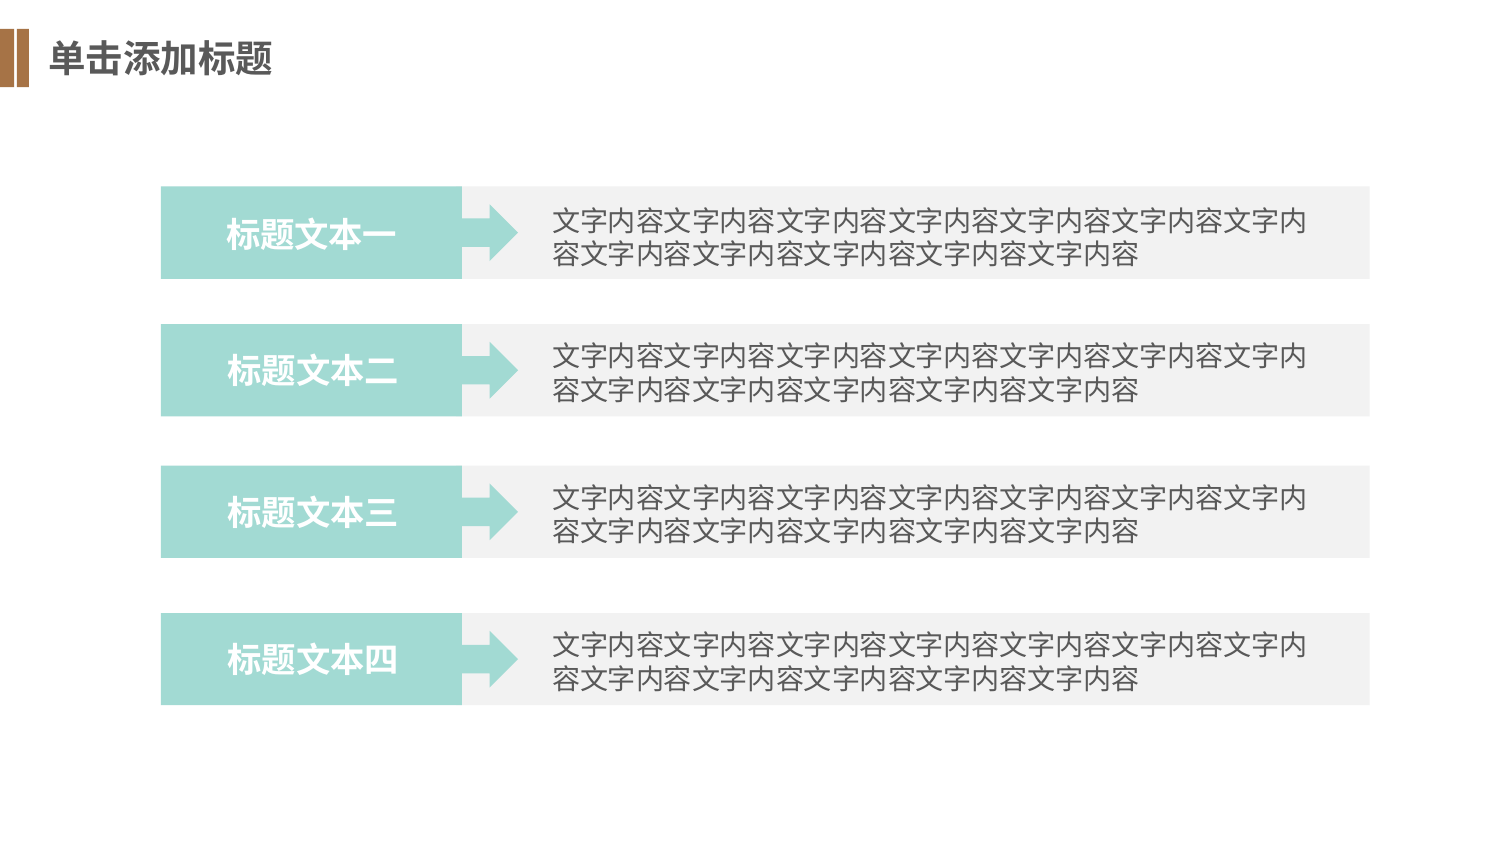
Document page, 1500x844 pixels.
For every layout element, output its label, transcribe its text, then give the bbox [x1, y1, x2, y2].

text_box [16, 28, 30, 88]
text_box [462, 204, 519, 262]
text_box [462, 186, 1370, 279]
text_box 单击添加标题 [33, 28, 405, 88]
text_box [462, 465, 1370, 558]
text_box 文字内容文字内容文字内容文字内容文字内容文字内容文字内容文字内容文字内容文字内容文字内容文字内容 [537, 195, 1326, 278]
text_box [462, 630, 519, 688]
text_box 标题文本二 [210, 341, 416, 398]
text_box [462, 341, 519, 399]
text_box 标题文本四 [210, 630, 416, 687]
text_box [462, 483, 519, 541]
text_box [160, 186, 462, 279]
text_box 文字内容文字内容文字内容文字内容文字内容文字内容文字内容文字内容文字内容文字内容文字内容文字内容 [537, 472, 1326, 555]
text_box [0, 28, 15, 88]
text_box 标题文本三 [210, 483, 416, 540]
text_box [160, 465, 462, 558]
text_box [160, 613, 462, 706]
text_box [462, 324, 1370, 417]
text_box 文字内容文字内容文字内容文字内容文字内容文字内容文字内容文字内容文字内容文字内容文字内容文字内容 [537, 620, 1326, 703]
text_box [160, 324, 462, 417]
text_box 文字内容文字内容文字内容文字内容文字内容文字内容文字内容文字内容文字内容文字内容文字内容文字内容 [537, 331, 1326, 414]
text_box 标题文本一 [208, 206, 415, 263]
text_box [462, 613, 1370, 706]
